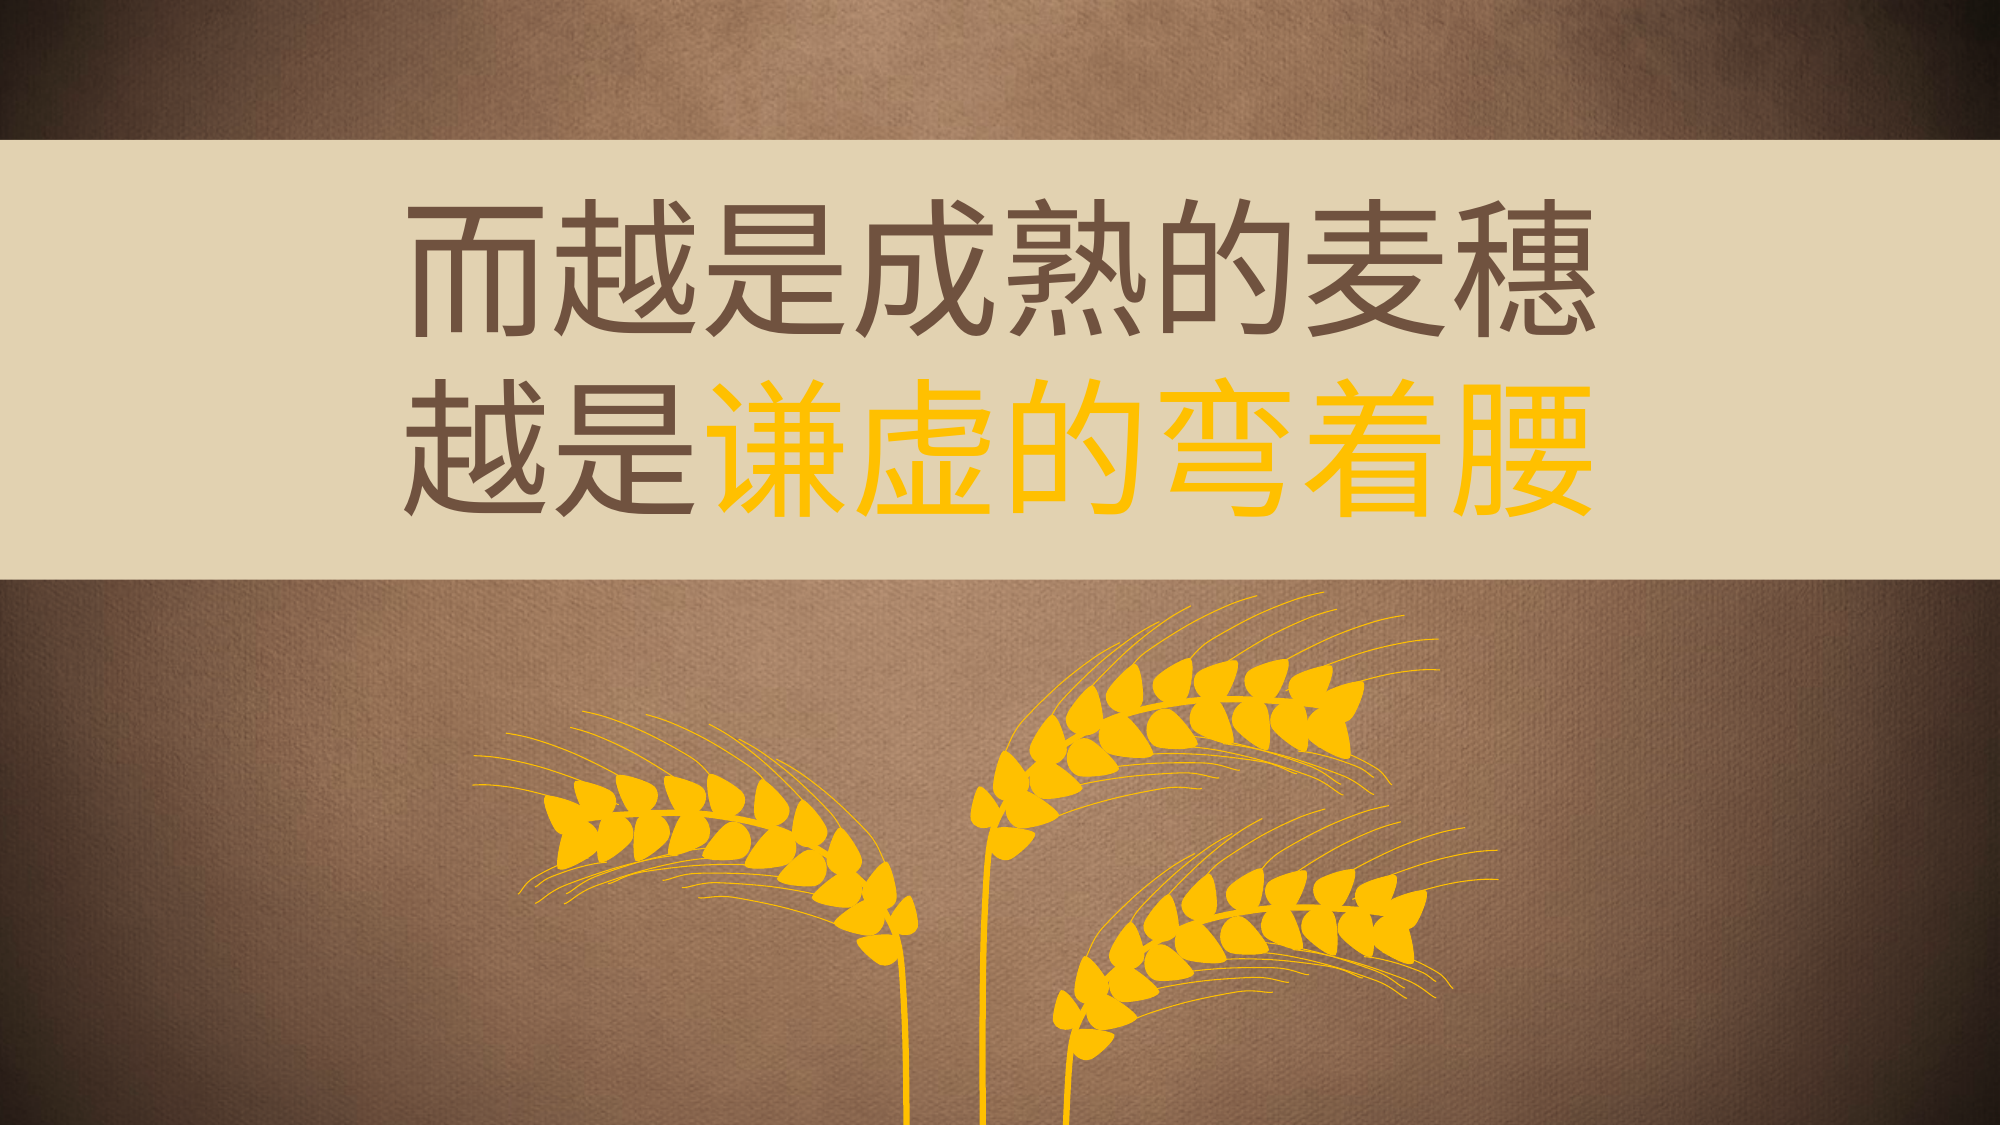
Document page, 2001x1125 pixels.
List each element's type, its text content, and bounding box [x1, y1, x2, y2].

picture [0, 581, 2000, 1125]
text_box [471, 728, 921, 1125]
text_box [0, 139, 2000, 581]
text_box 而越是成熟的麦穗 越是谦虚的弯着腰 [385, 168, 1616, 543]
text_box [1050, 822, 1500, 1125]
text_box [967, 610, 1441, 1125]
picture [0, 0, 2000, 139]
